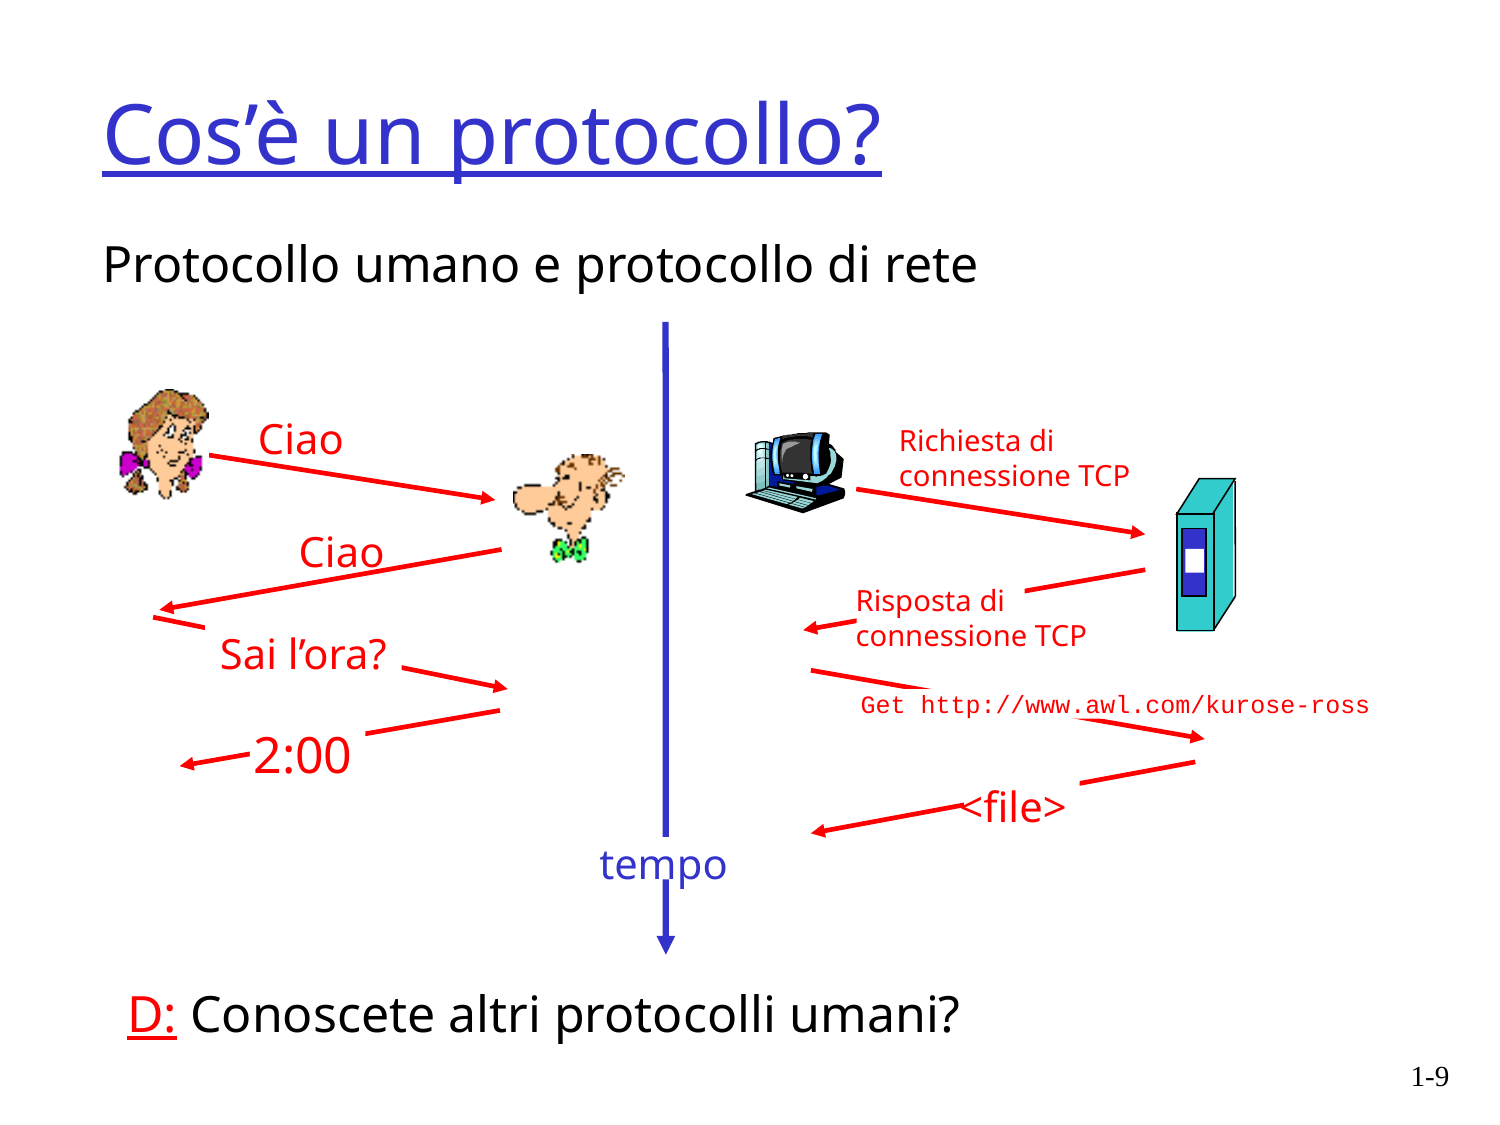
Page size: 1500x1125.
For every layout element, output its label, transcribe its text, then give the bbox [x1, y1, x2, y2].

picture [513, 454, 625, 569]
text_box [1176, 478, 1236, 632]
text_box Ciao [243, 404, 359, 471]
text_box D: Conoscete altri protocolli umani? [112, 974, 1095, 1063]
text_box [659, 904, 673, 955]
text_box [856, 488, 1146, 539]
text_box [1181, 735, 1205, 743]
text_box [234, 715, 372, 791]
picture [745, 431, 848, 514]
text_box [803, 621, 840, 635]
slide_number 1-9 [1362, 1049, 1465, 1125]
text_box [413, 669, 508, 693]
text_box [199, 619, 408, 722]
text_box [309, 471, 496, 505]
text_box Ciao [283, 517, 400, 584]
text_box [948, 772, 1080, 839]
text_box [845, 570, 1098, 660]
text_box [179, 757, 229, 771]
text_box Richiesta di connessione TCP [884, 414, 1161, 500]
text_box [159, 584, 307, 614]
picture [116, 389, 209, 504]
list Protocollo umano e protocollo di rete [87, 224, 1426, 374]
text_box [845, 680, 1469, 727]
text_box [810, 808, 943, 838]
title Cos’è un protocollo? [87, 37, 1363, 224]
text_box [588, 830, 739, 896]
